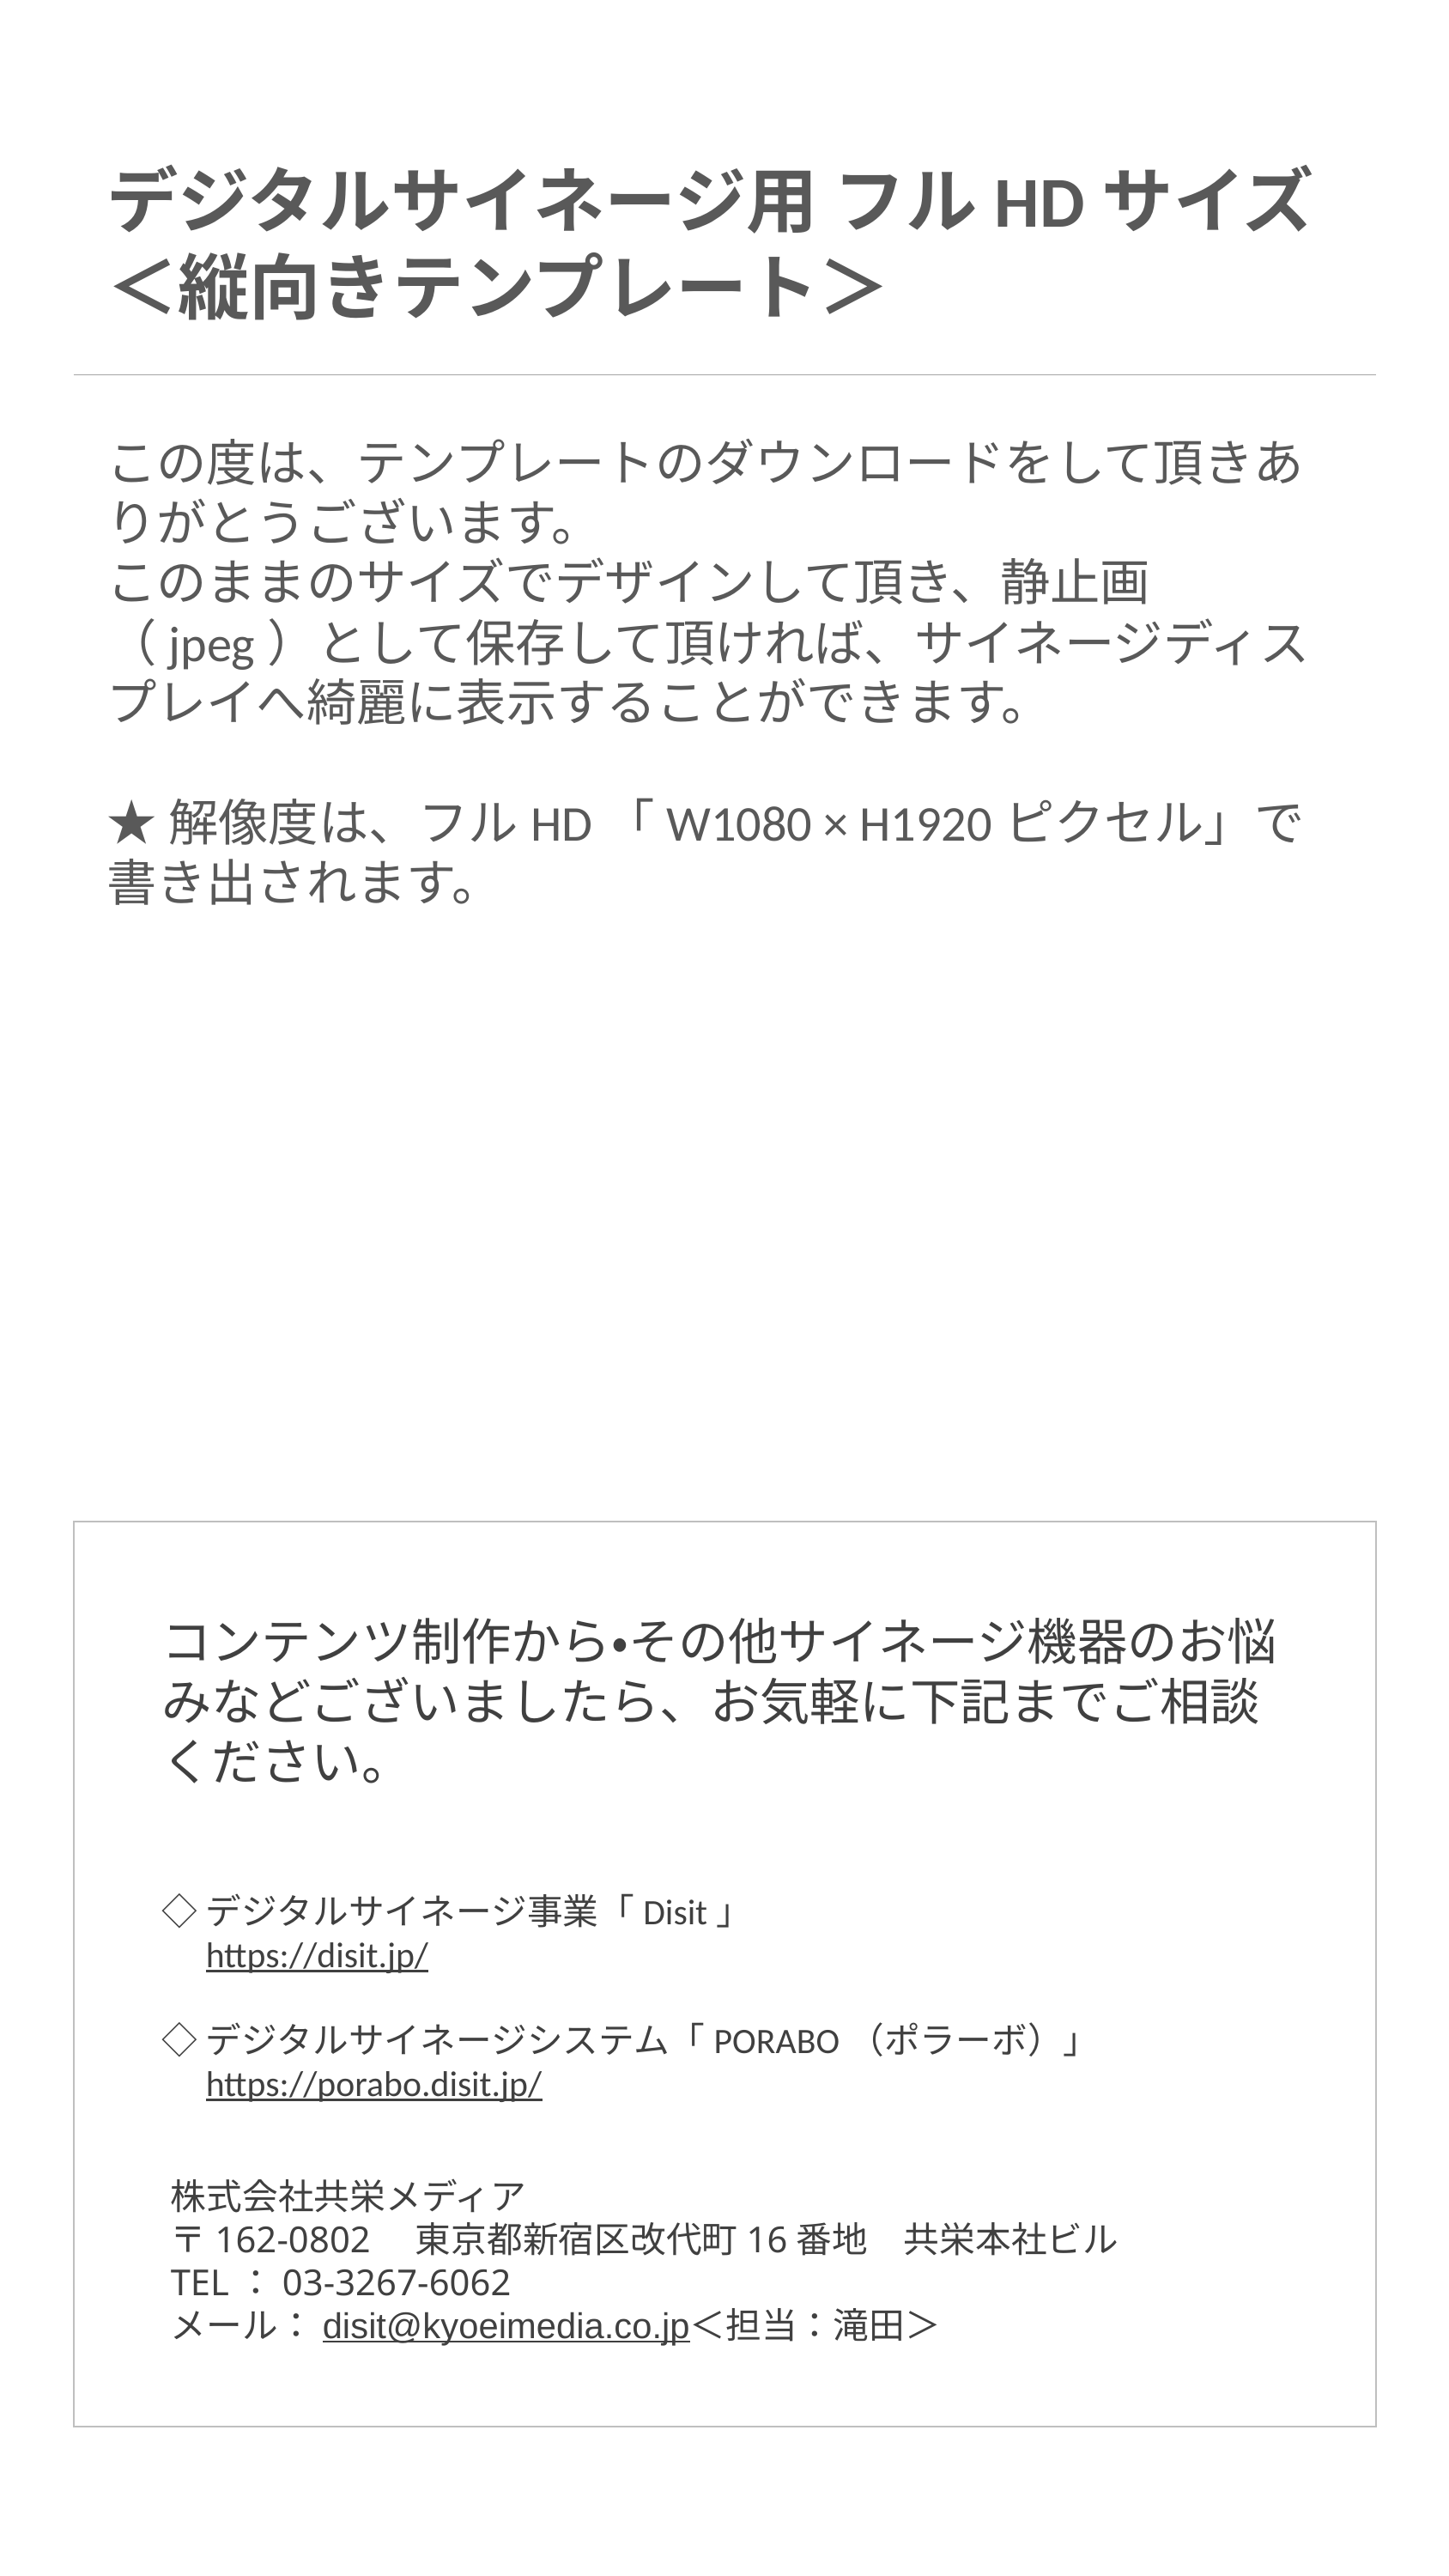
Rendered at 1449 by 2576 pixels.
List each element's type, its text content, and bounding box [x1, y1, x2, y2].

text_box デジタルサイネージ用 フルHDサイズ ＜縦向きテンプレート＞ この度は、テンプレートのダウンロードをして頂きありがとうございます。 このままのサイズでデザインして頂き、静止画（jpeg）として保存して頂ければ、サイネージディスプレイへ綺麗に表示することができます。 ★解像度は、フルHD「W1080 × H1920ピクセル」で書き出されます。 [94, 375, 1355, 918]
text_box デジタルサイネージ用 フルHDサイズ ＜縦向きテンプレート＞ この度は、テンプレートのダウンロードをして頂きありがとうございます。 このままのサイズでデザインして頂き、静止画（jpeg）として保存して頂ければ、サイネージディスプレイへ綺麗に表示することができます。 ★解像度は、フルHD「W1080 × H1920ピクセル」で書き出されます。 [94, 149, 1355, 374]
text_box [73, 1521, 1377, 2427]
